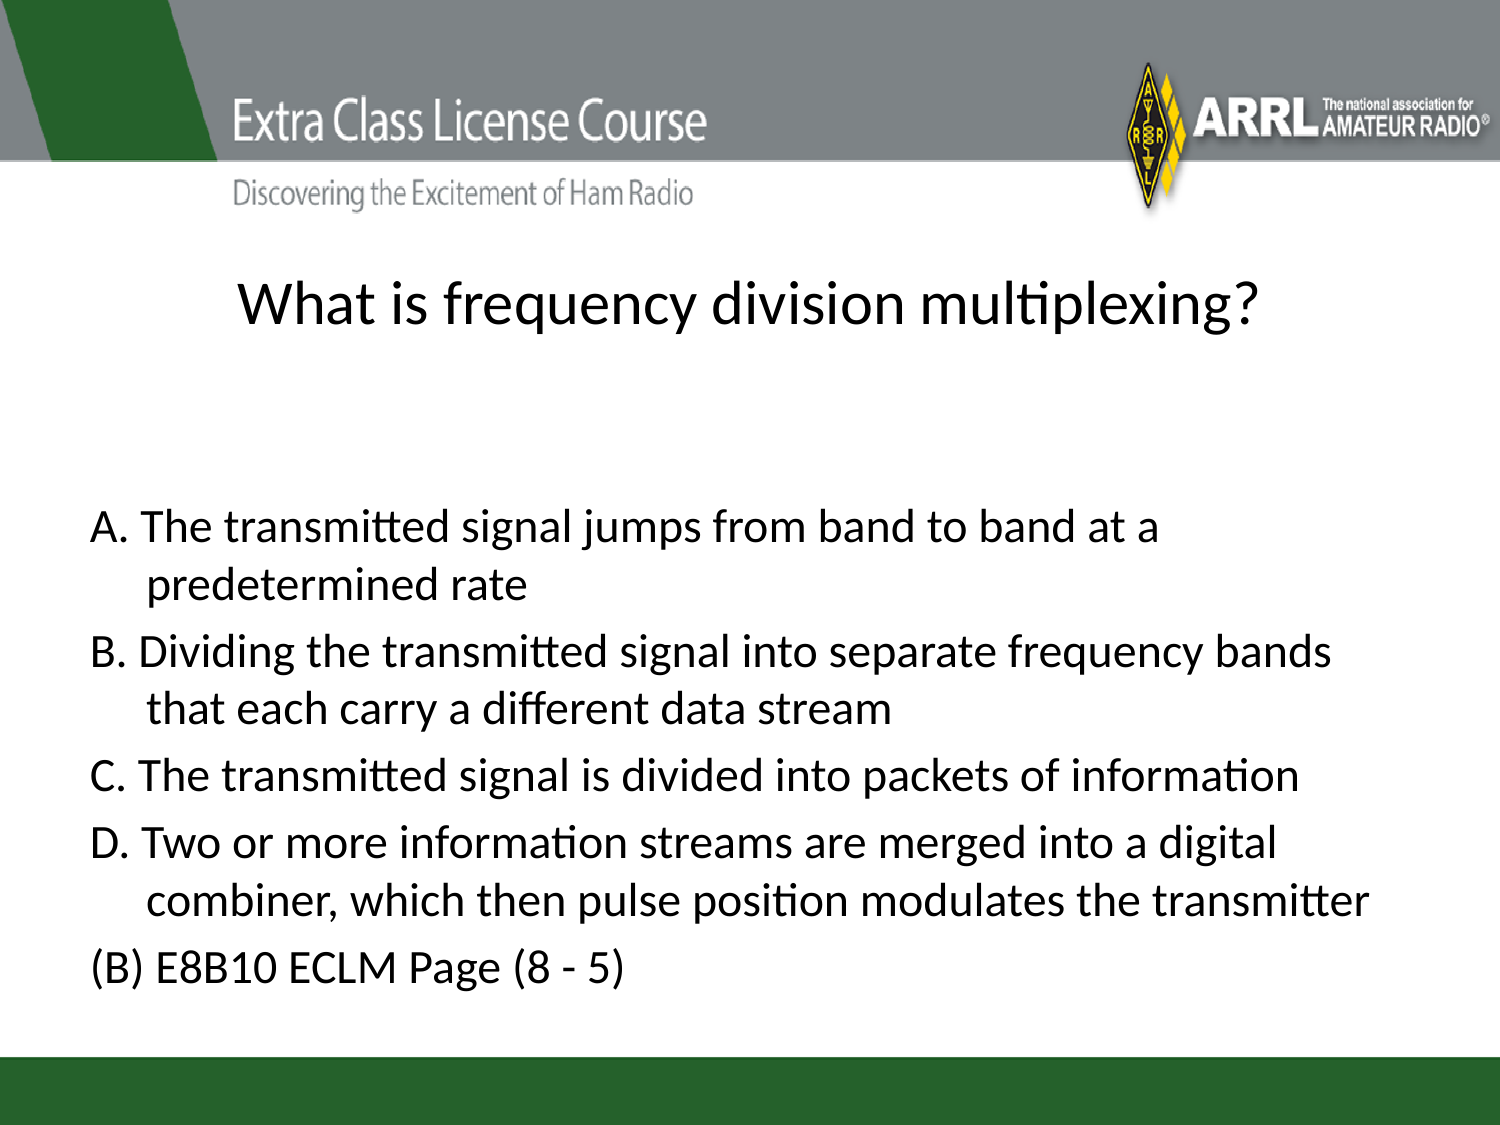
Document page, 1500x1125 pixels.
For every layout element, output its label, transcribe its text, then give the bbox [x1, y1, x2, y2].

title What is frequency division multiplexing? [75, 254, 1425, 435]
list A. The transmitted signal jumps from band to band at a predetermined rate B. Dividing the transmitted signal into separate frequency bands that each carry a different data stream C. The transmitted signal is divided into packets of information D. Two or more information streams are merged into a digital combiner, which then pulse position modulates the transmitter (B) E8B10 ECLM Page (8 - 5) [75, 487, 1425, 1005]
picture [0, 0, 1500, 1125]
